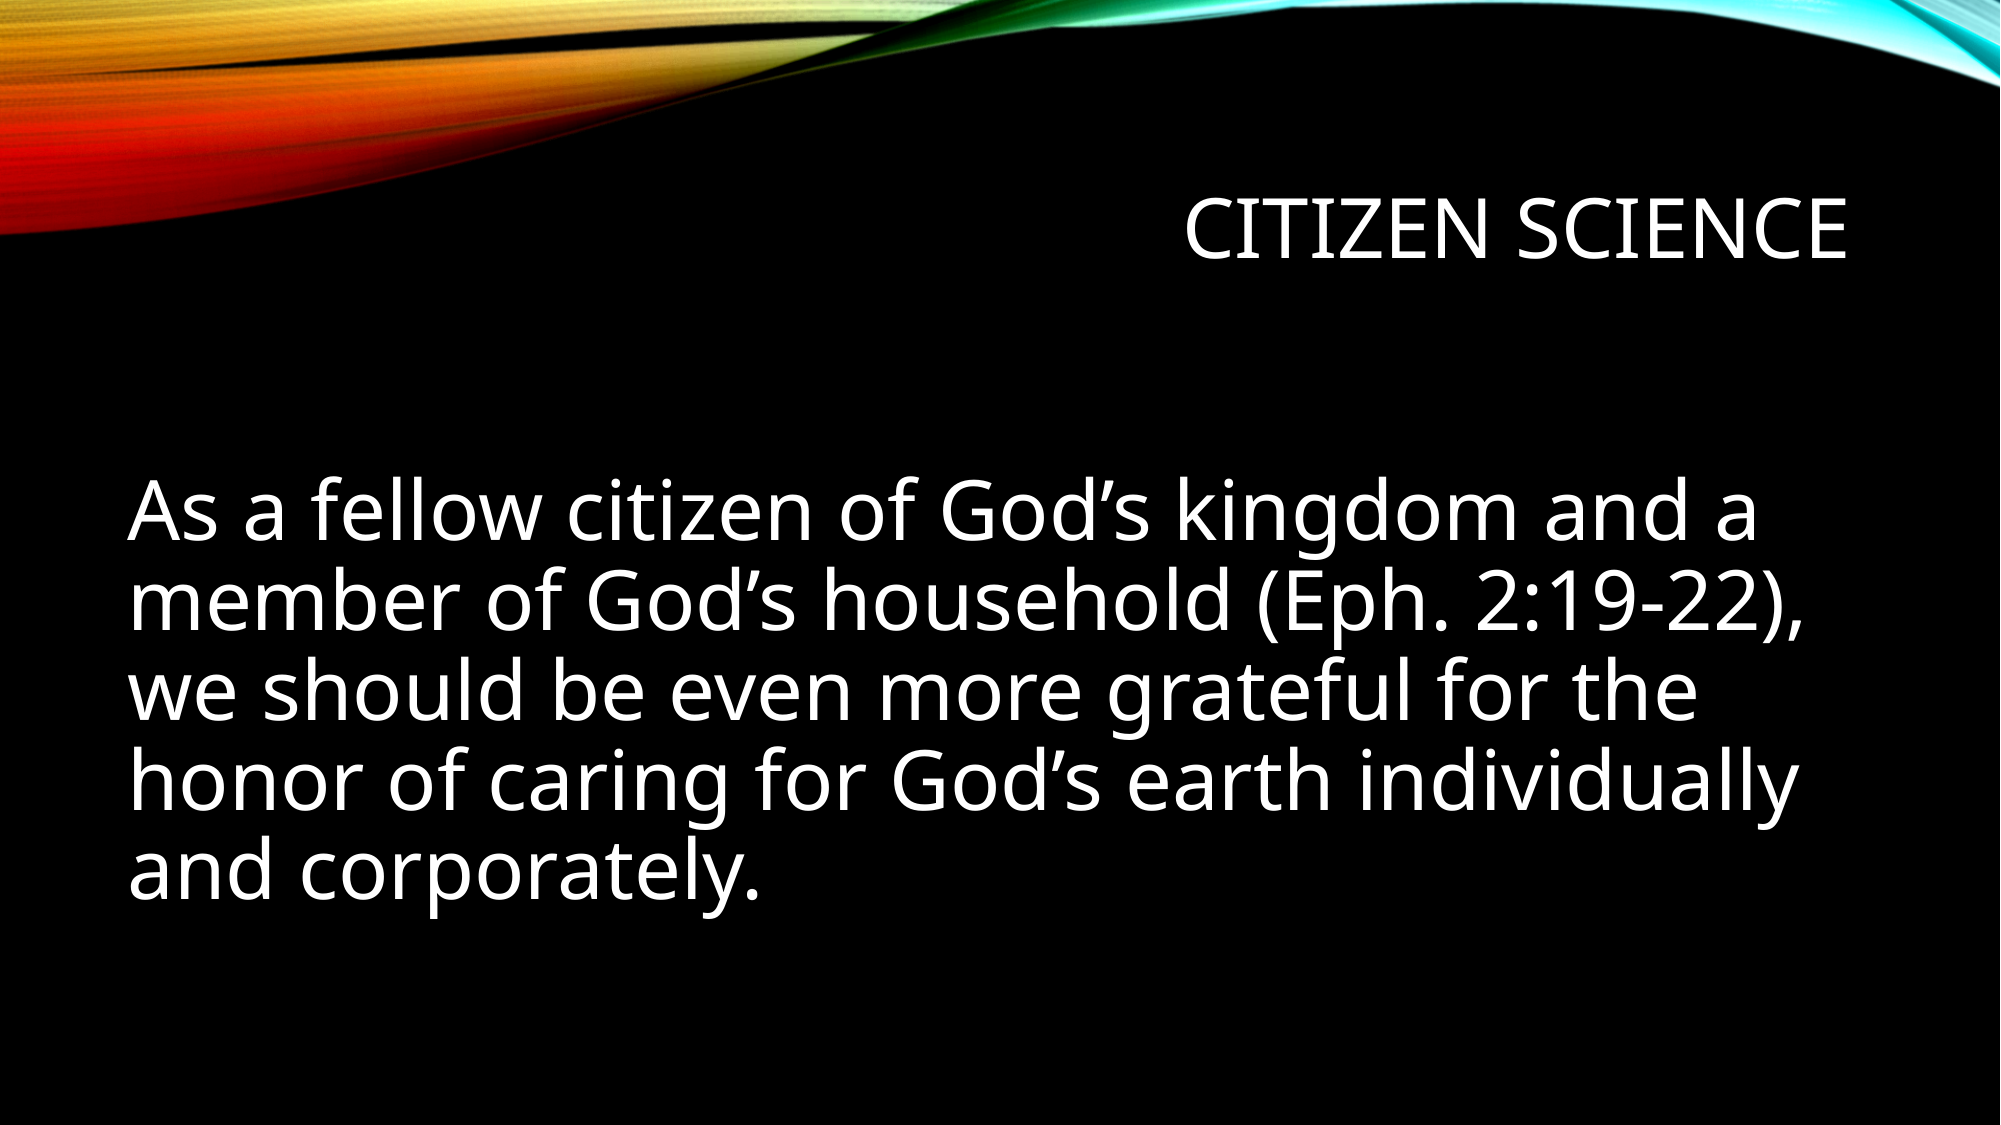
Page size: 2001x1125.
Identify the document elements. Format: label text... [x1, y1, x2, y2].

picture [0, 0, 2000, 237]
title CITIZEN SCIENCE [474, 125, 1888, 338]
list As a fellow citizen of God’s kingdom and a member of God’s household (Eph. 2:19-22), we should be even more grateful for the honor of caring for God’s earth individually and corporately. [112, 360, 1888, 1021]
